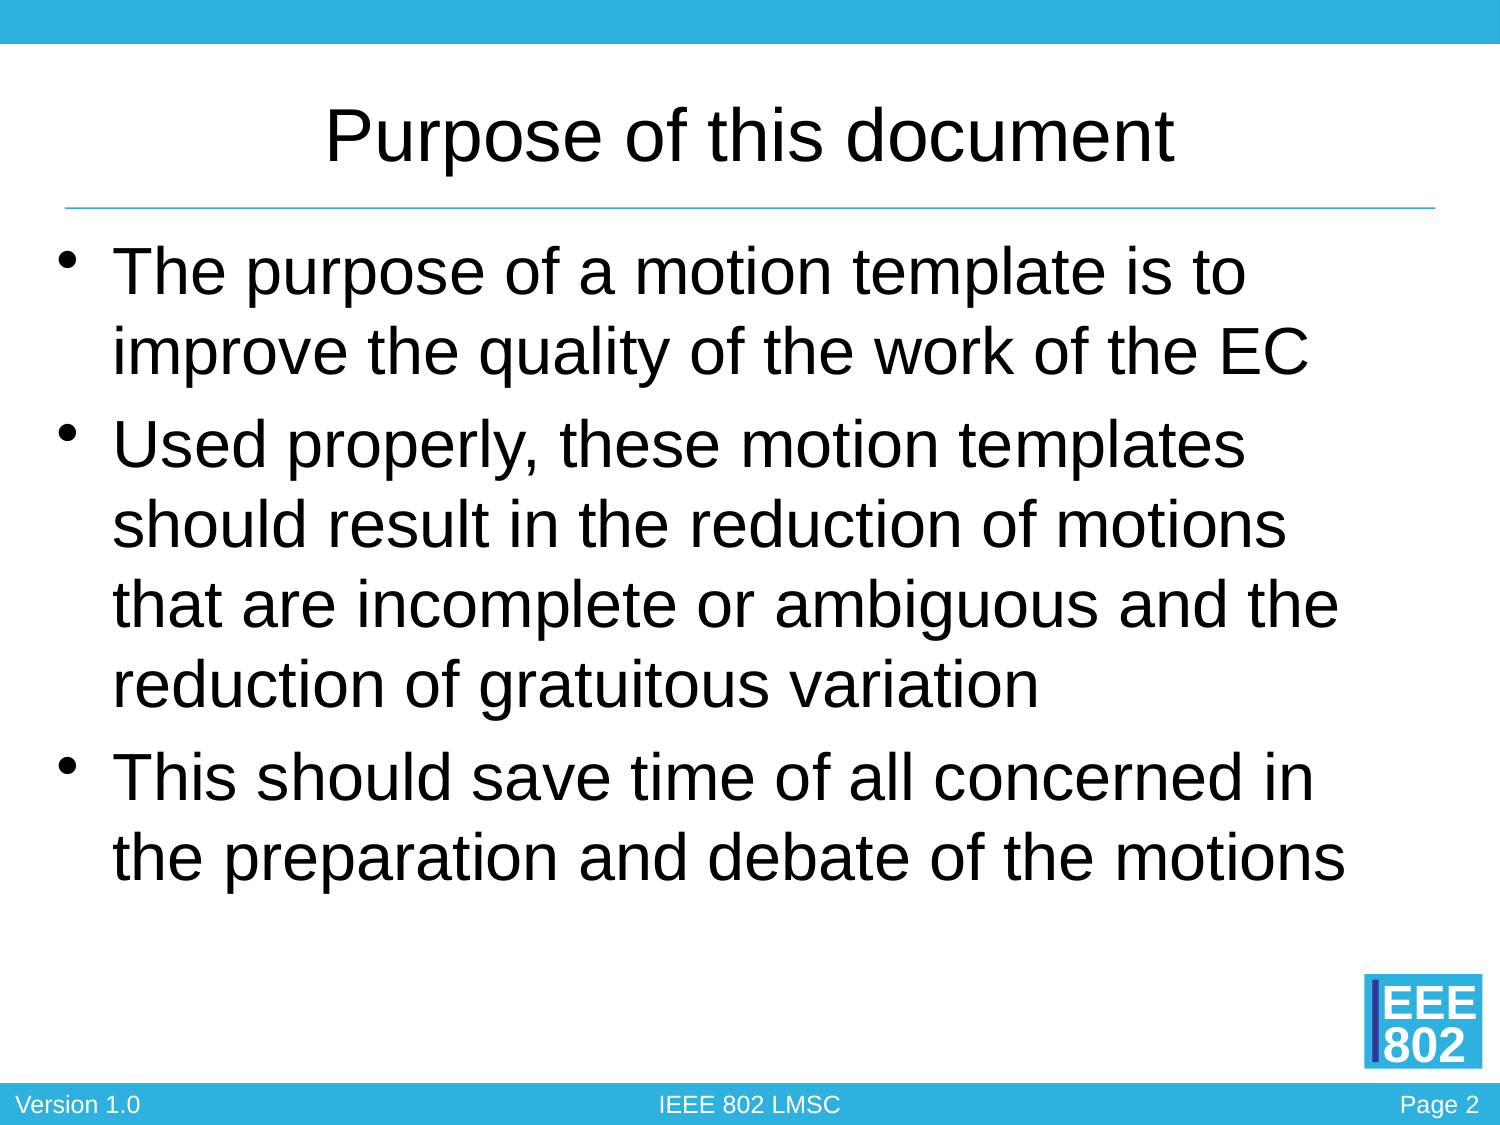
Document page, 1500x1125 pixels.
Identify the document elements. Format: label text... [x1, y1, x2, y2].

list The purpose of a motion template is to improve the quality of the work of the EC Used properly, these motion templates should result in the reduction of motions that are incomplete or ambiguous and the reduction of gratuitous variation This should save time of all concerned in the preparation and debate of the motions [41, 220, 1392, 1050]
title Purpose of this document [75, 66, 1425, 197]
